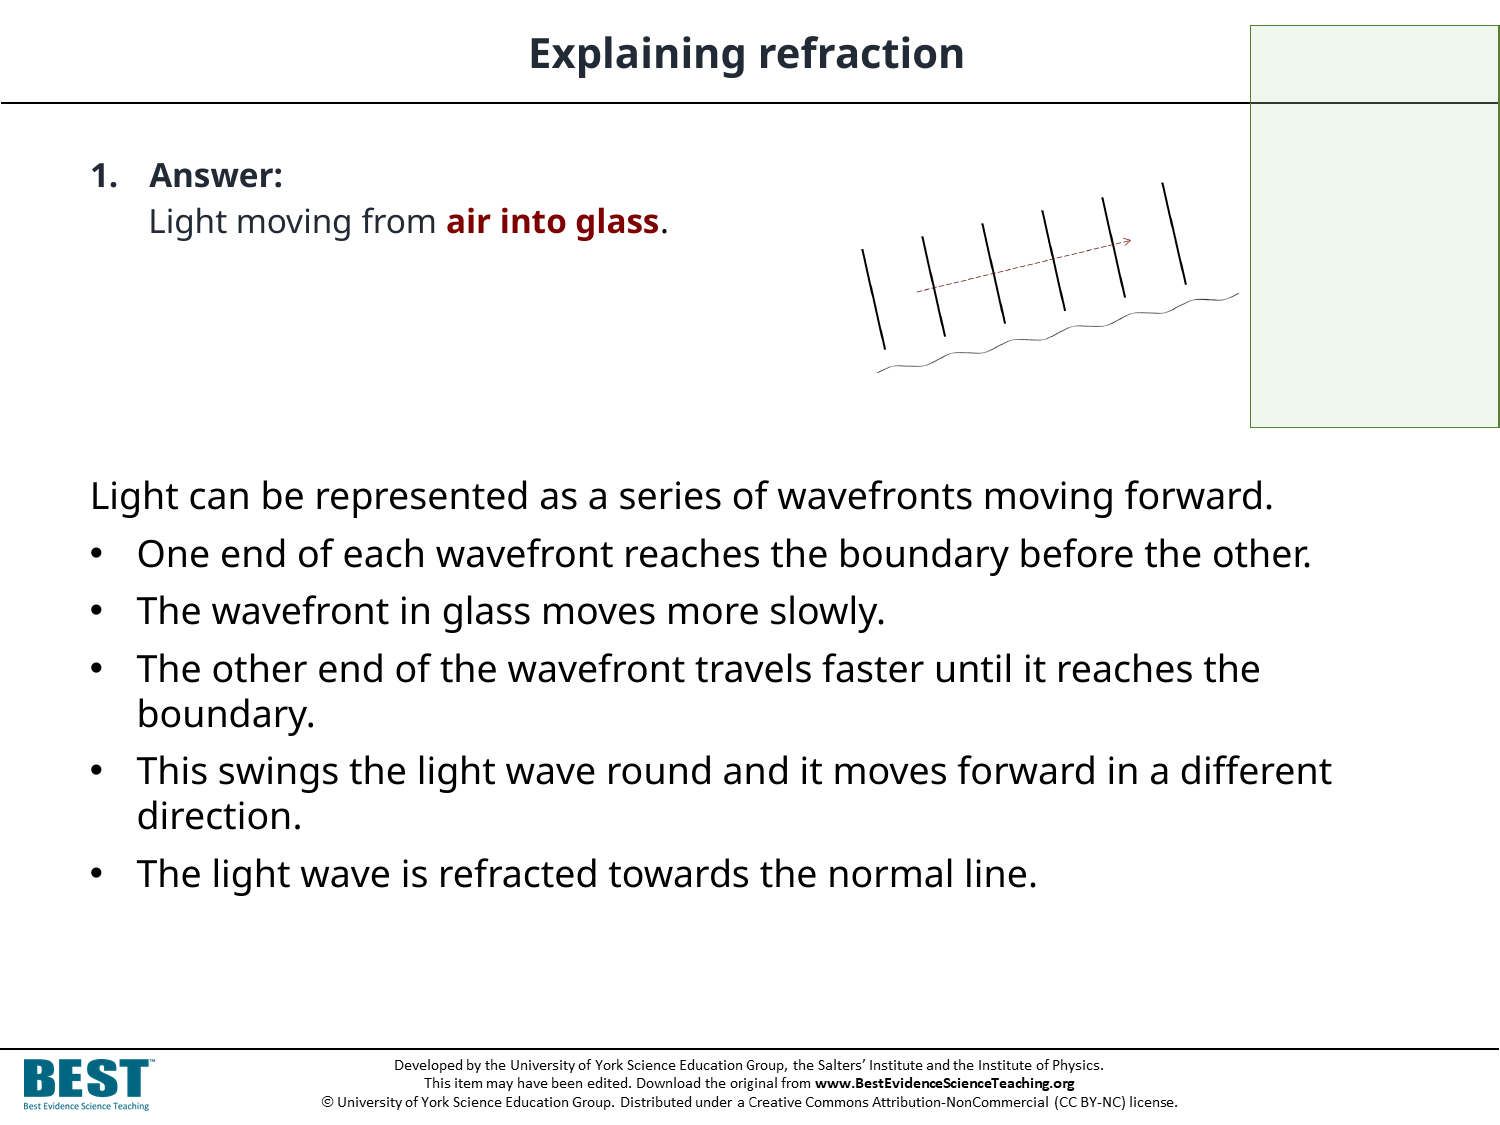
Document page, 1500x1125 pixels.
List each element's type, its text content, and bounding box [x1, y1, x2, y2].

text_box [861, 25, 1499, 428]
picture [0, 102, 1500, 1121]
text_box Explaining refraction [23, 4, 1471, 99]
